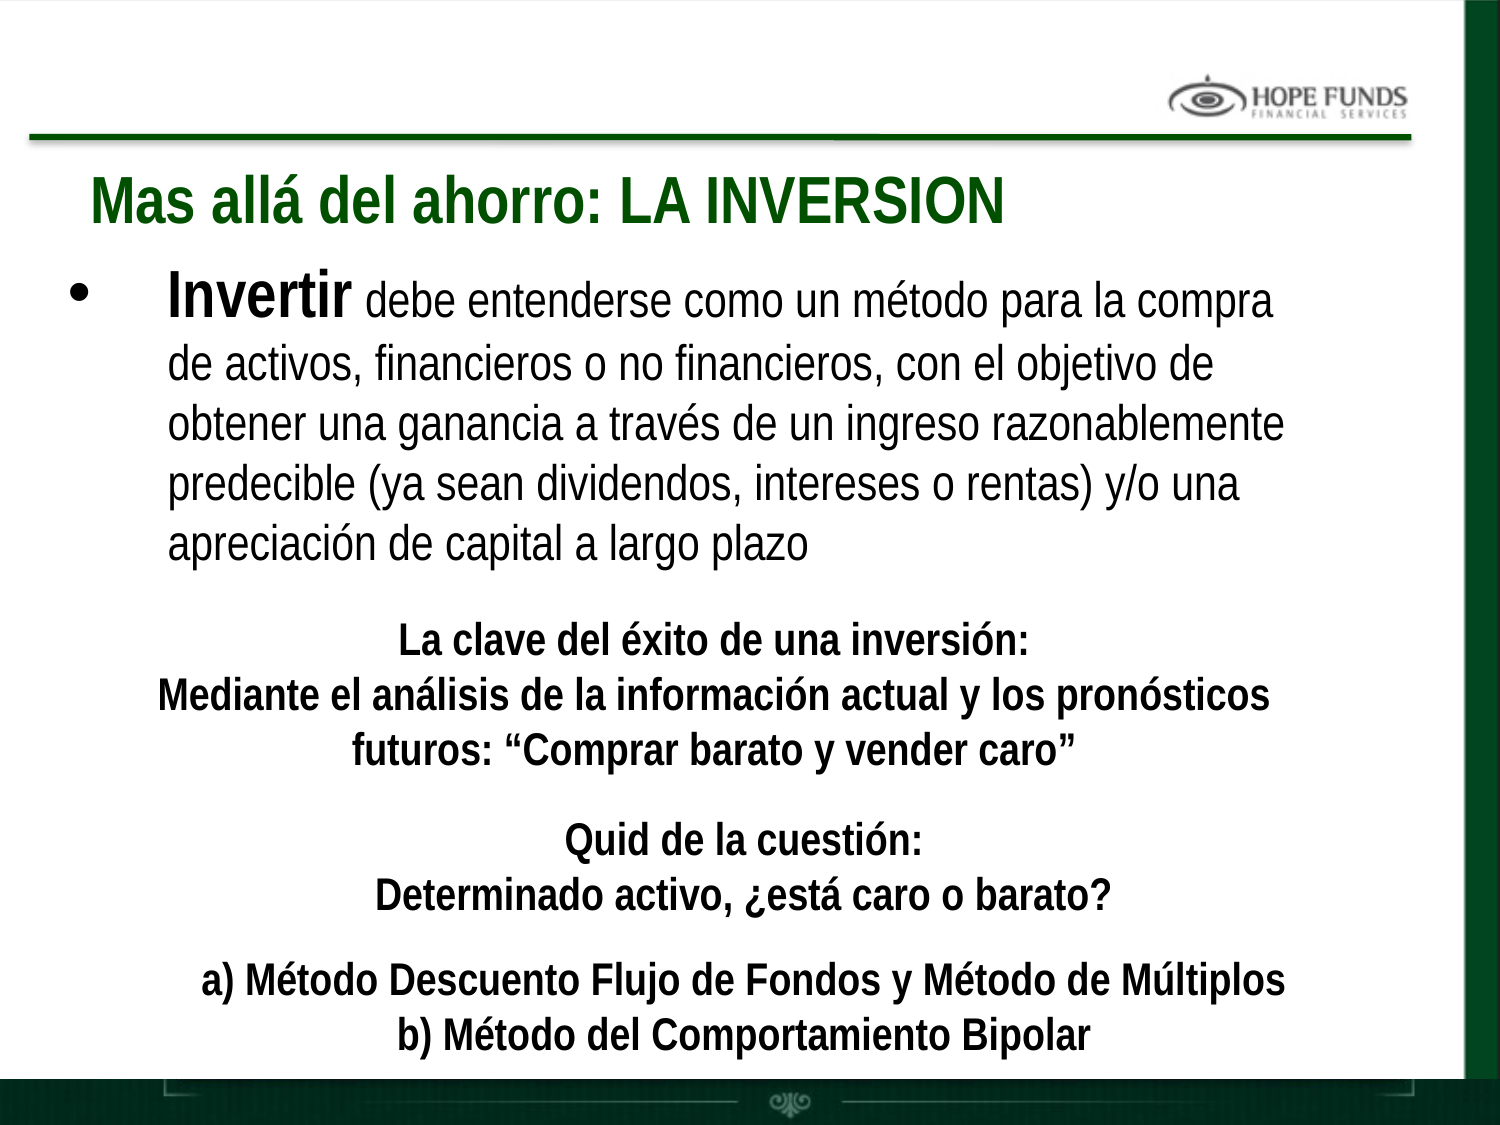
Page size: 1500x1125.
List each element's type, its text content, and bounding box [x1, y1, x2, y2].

title Mas allá del ahorro: LA INVERSION [74, 148, 1426, 246]
text_box La clave del éxito de una inversión: Mediante el análisis de la información actual y los pronósticos futuros: “Comprar barato y vender caro” [76, 597, 1352, 787]
picture [0, 0, 1500, 1125]
text_box Invertir debe entenderse como un método para la compra de activos, financieros o no financieros, con el objetivo de obtener una ganancia a través de un ingreso razonablemente predecible (ya sean dividendos, intereses o rentas) y/o una apreciación de capital a largo plazo [53, 243, 1341, 575]
text_box Quid de la cuestión: Determinado activo, ¿está caro o barato? a) Método Descuento Flujo de Fondos y Método de Múltiplos b) Método del Comportamiento Bipolar [88, 810, 1400, 1059]
